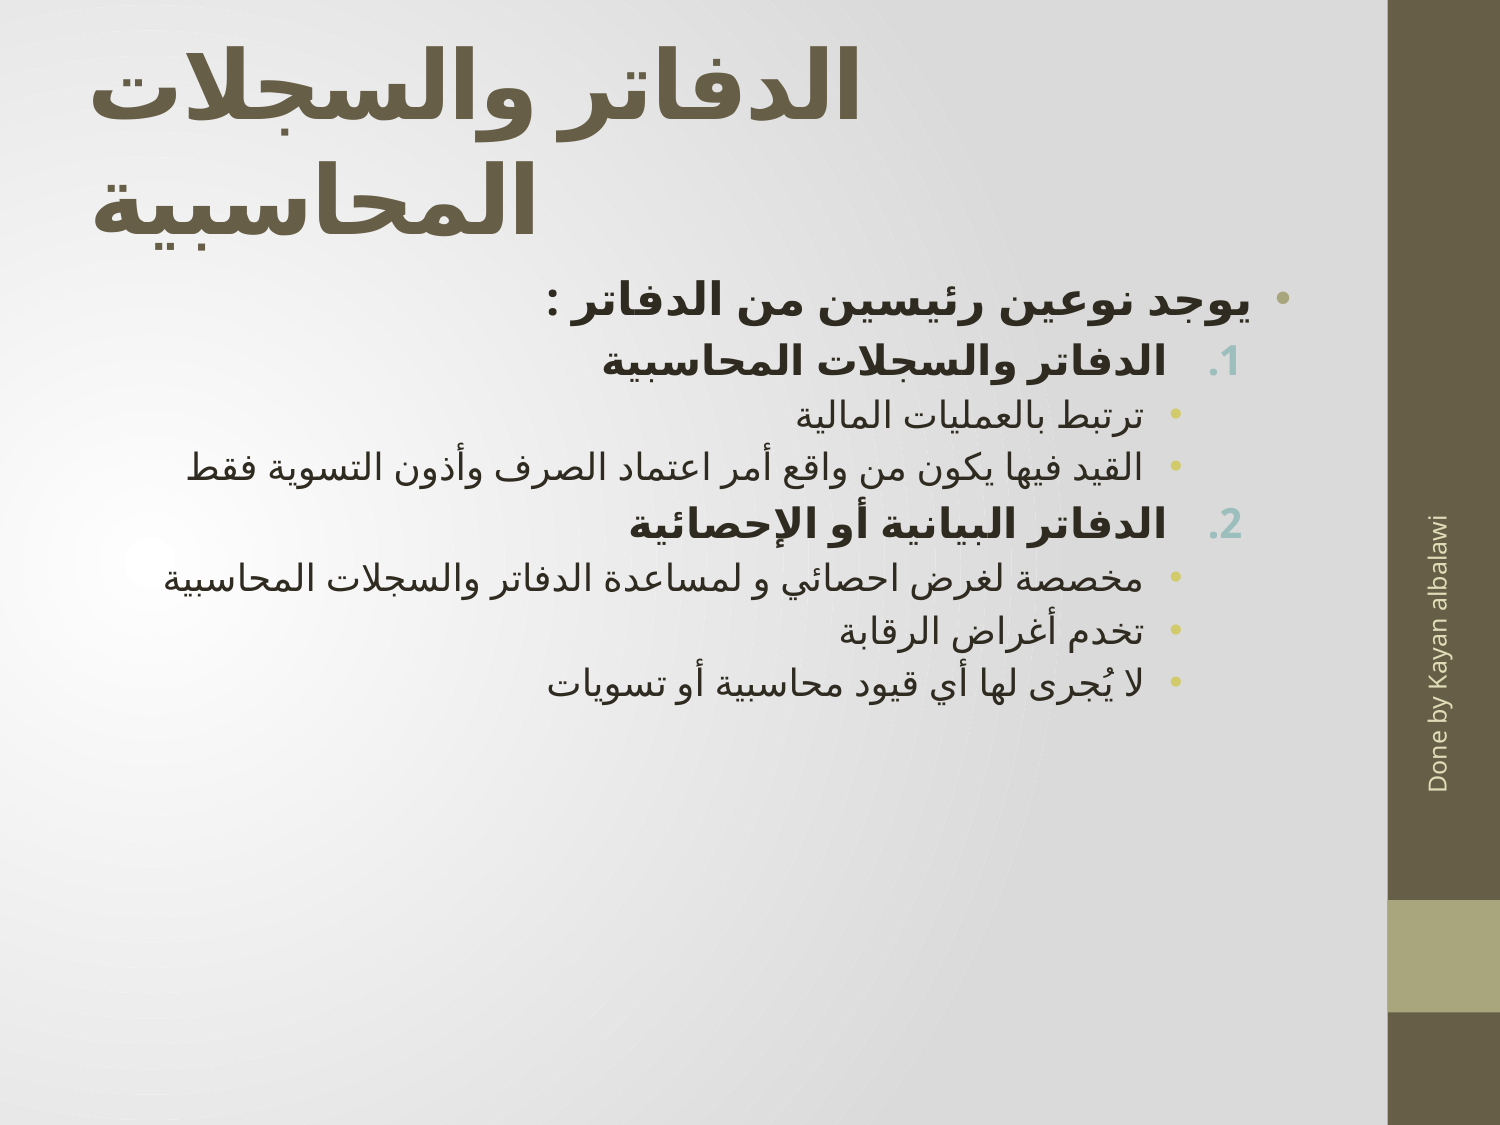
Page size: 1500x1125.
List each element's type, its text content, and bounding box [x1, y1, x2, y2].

footer Done by Kayan albalawi [1408, 500, 1469, 889]
list يوجد نوعين رئيسين من الدفاتر : الدفاتر والسجلات المحاسبية ترتبط بالعمليات المالية القيد فيها يكون من واقع أمر اعتماد الصرف وأذون التسوية فقط الدفاتر البيانية أو الإحصائية مخصصة لغرض احصائي و لمساعدة الدفاتر والسجلات المحاسبية تخدم أغراض الرقابة لا يُجرى لها أي قيود محاسبية أو تسويات [75, 262, 1325, 1050]
title الدفاتر والسجلات المحاسبية [75, 45, 1325, 233]
